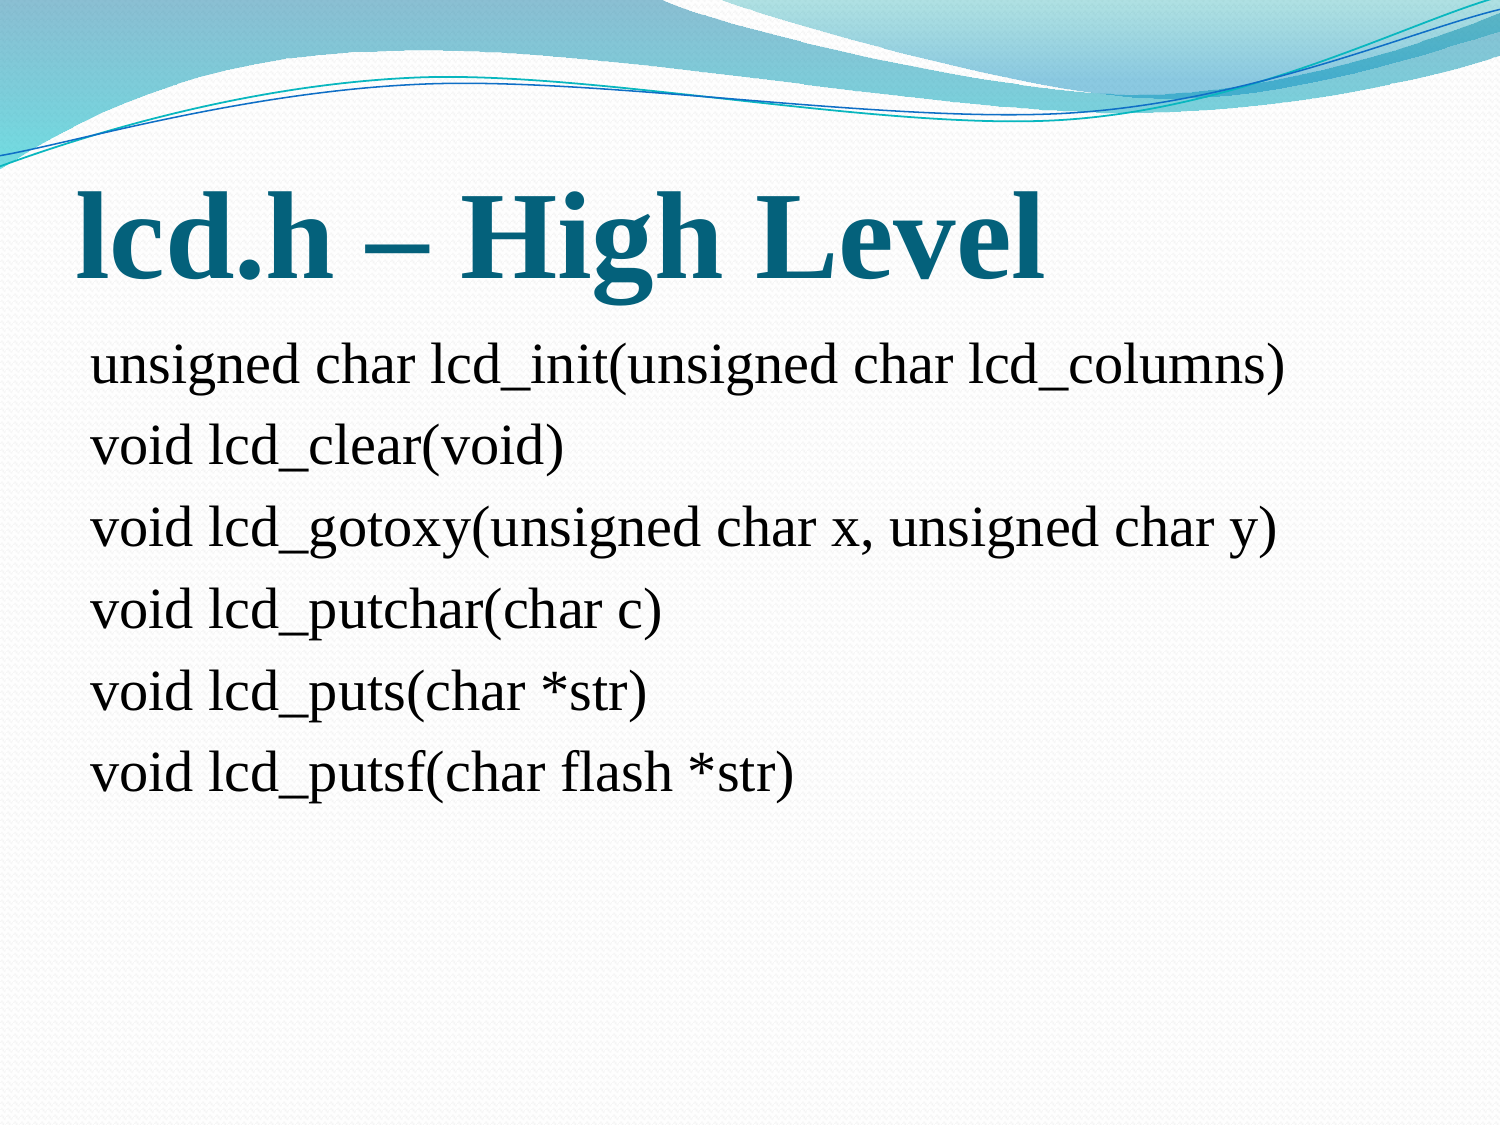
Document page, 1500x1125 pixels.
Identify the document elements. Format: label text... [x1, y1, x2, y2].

title lcd.h – High Level [75, 115, 1425, 304]
list unsigned char lcd_init(unsigned char lcd_columns) void lcd_clear(void) void lcd_gotoxy(unsigned char x, unsigned char y) void lcd_putchar(char c) void lcd_puts(char *str) void lcd_putsf(char flash *str) [75, 317, 1425, 1038]
